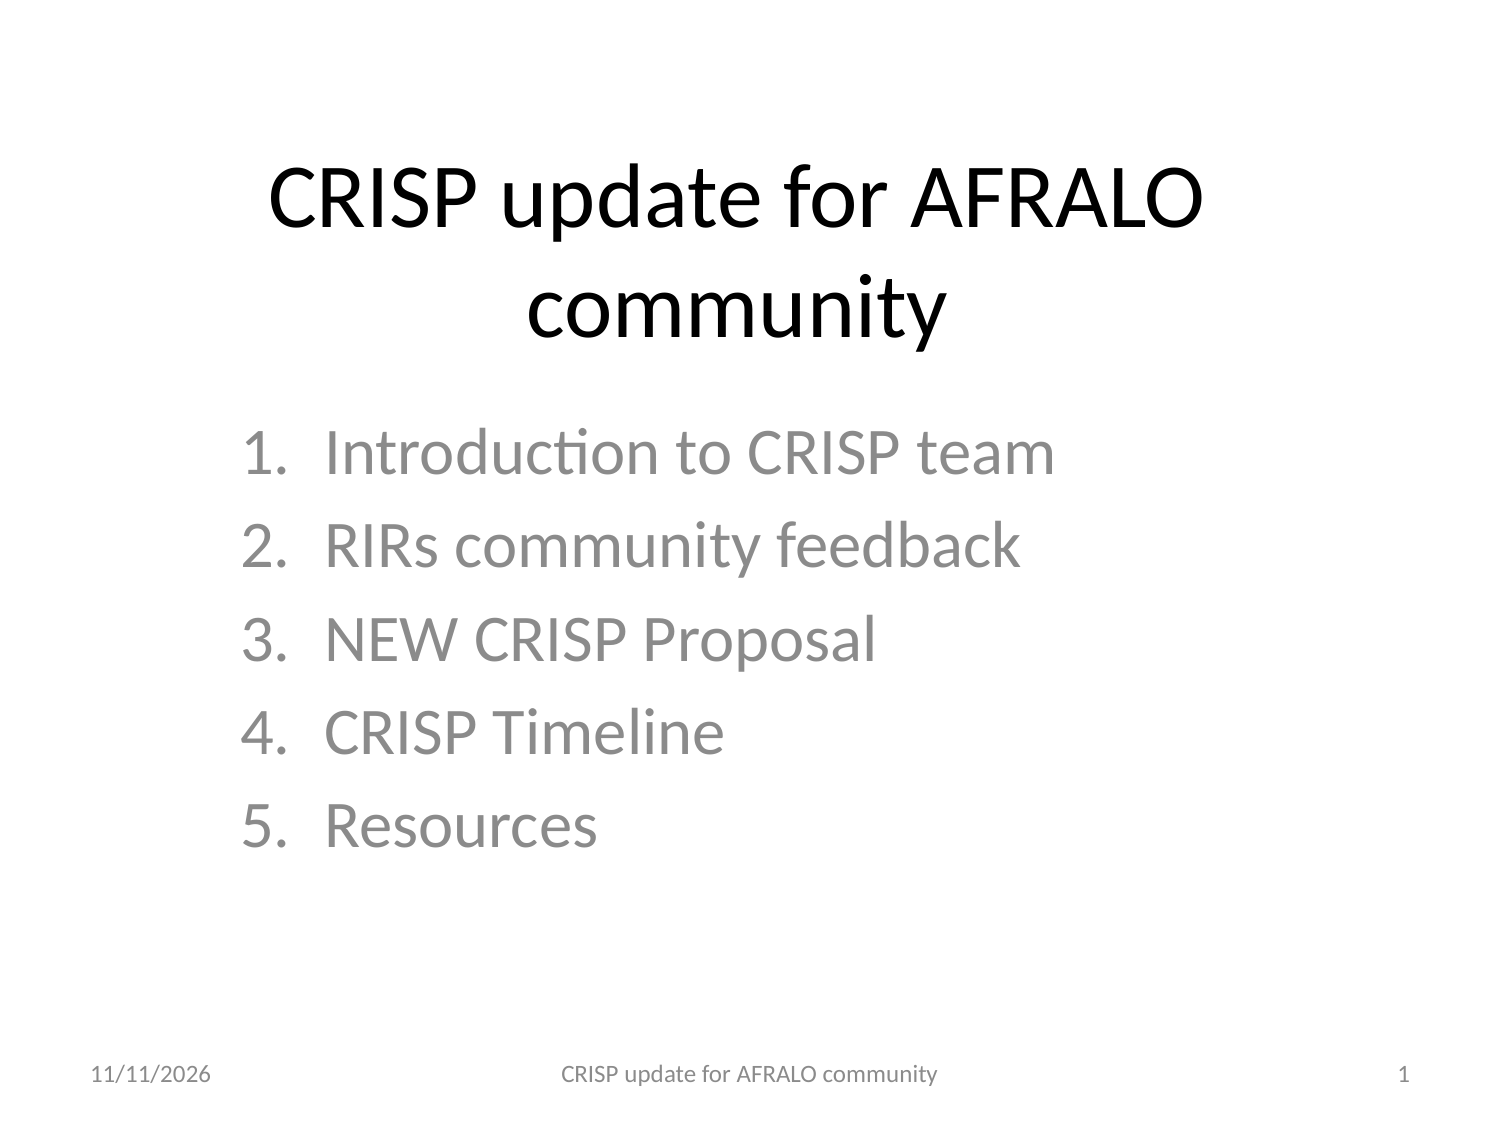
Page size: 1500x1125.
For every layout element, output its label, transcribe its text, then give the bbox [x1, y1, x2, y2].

footer CRISP update for AFRALO community [512, 1042, 988, 1103]
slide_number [75, 1042, 425, 1103]
slide_number 1 [1074, 1042, 1425, 1103]
title CRISP update for AFRALO community [99, 125, 1375, 367]
subtitle Introduction to CRISP team RIRs community feedback NEW CRISP Proposal CRISP Timeline Resources [225, 399, 1275, 1038]
